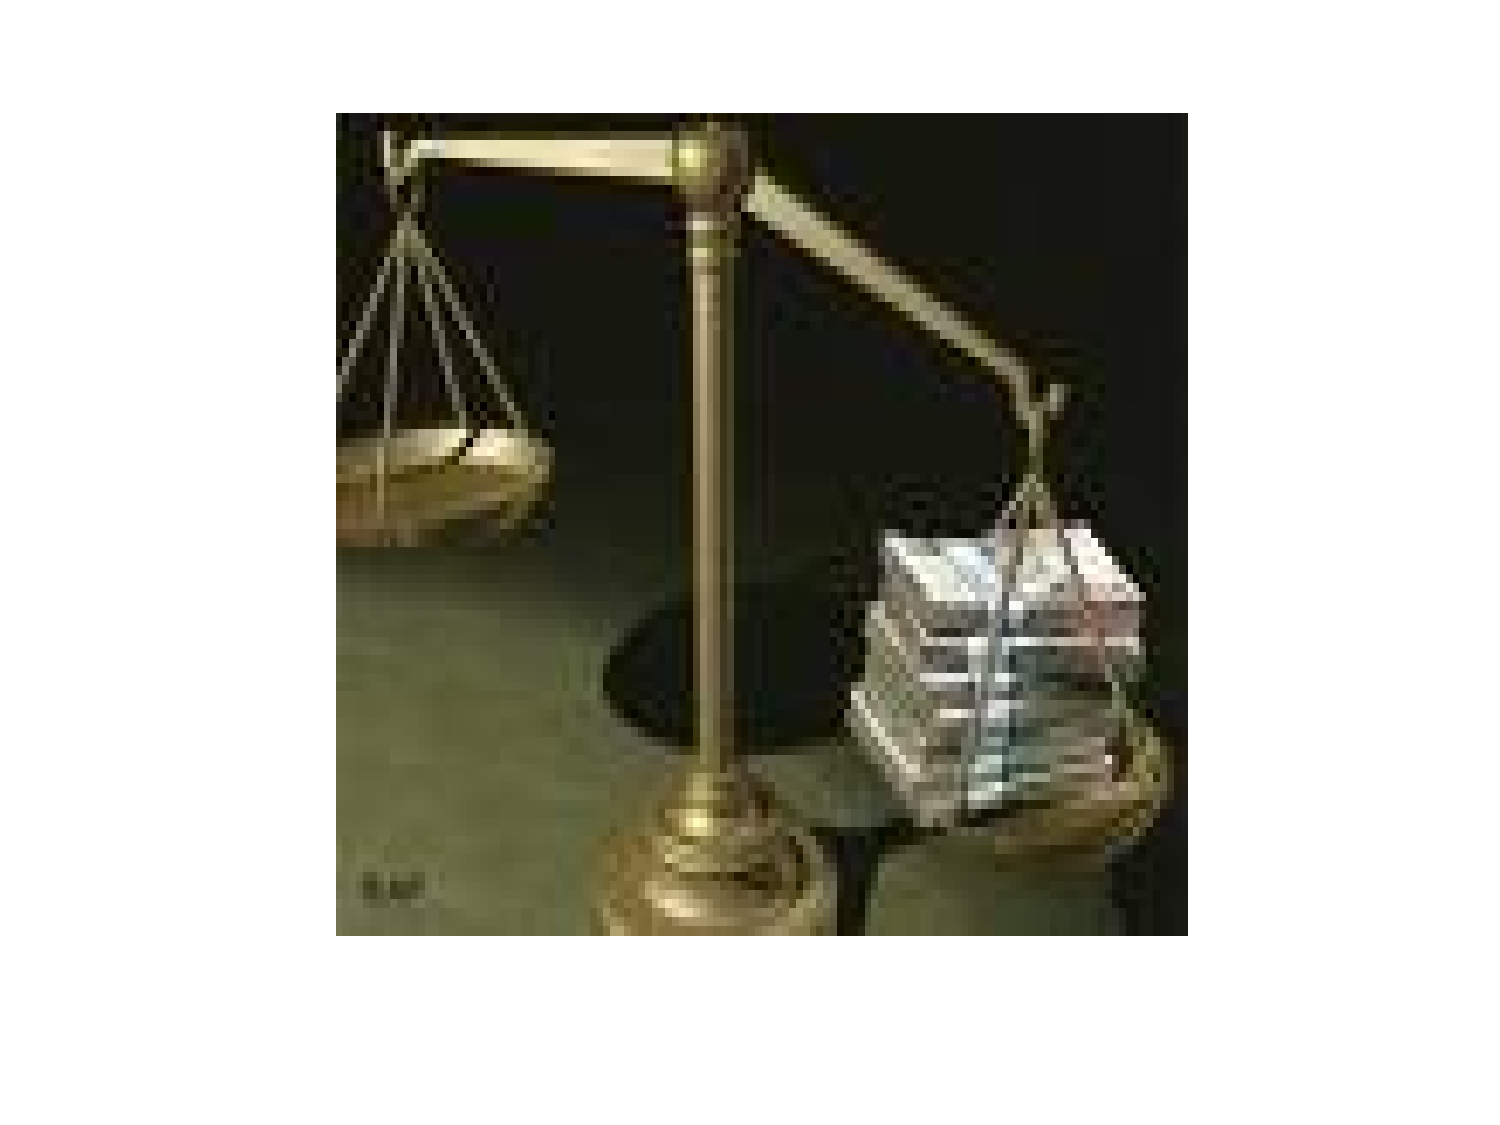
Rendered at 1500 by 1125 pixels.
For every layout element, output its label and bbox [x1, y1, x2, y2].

list [336, 113, 1188, 937]
